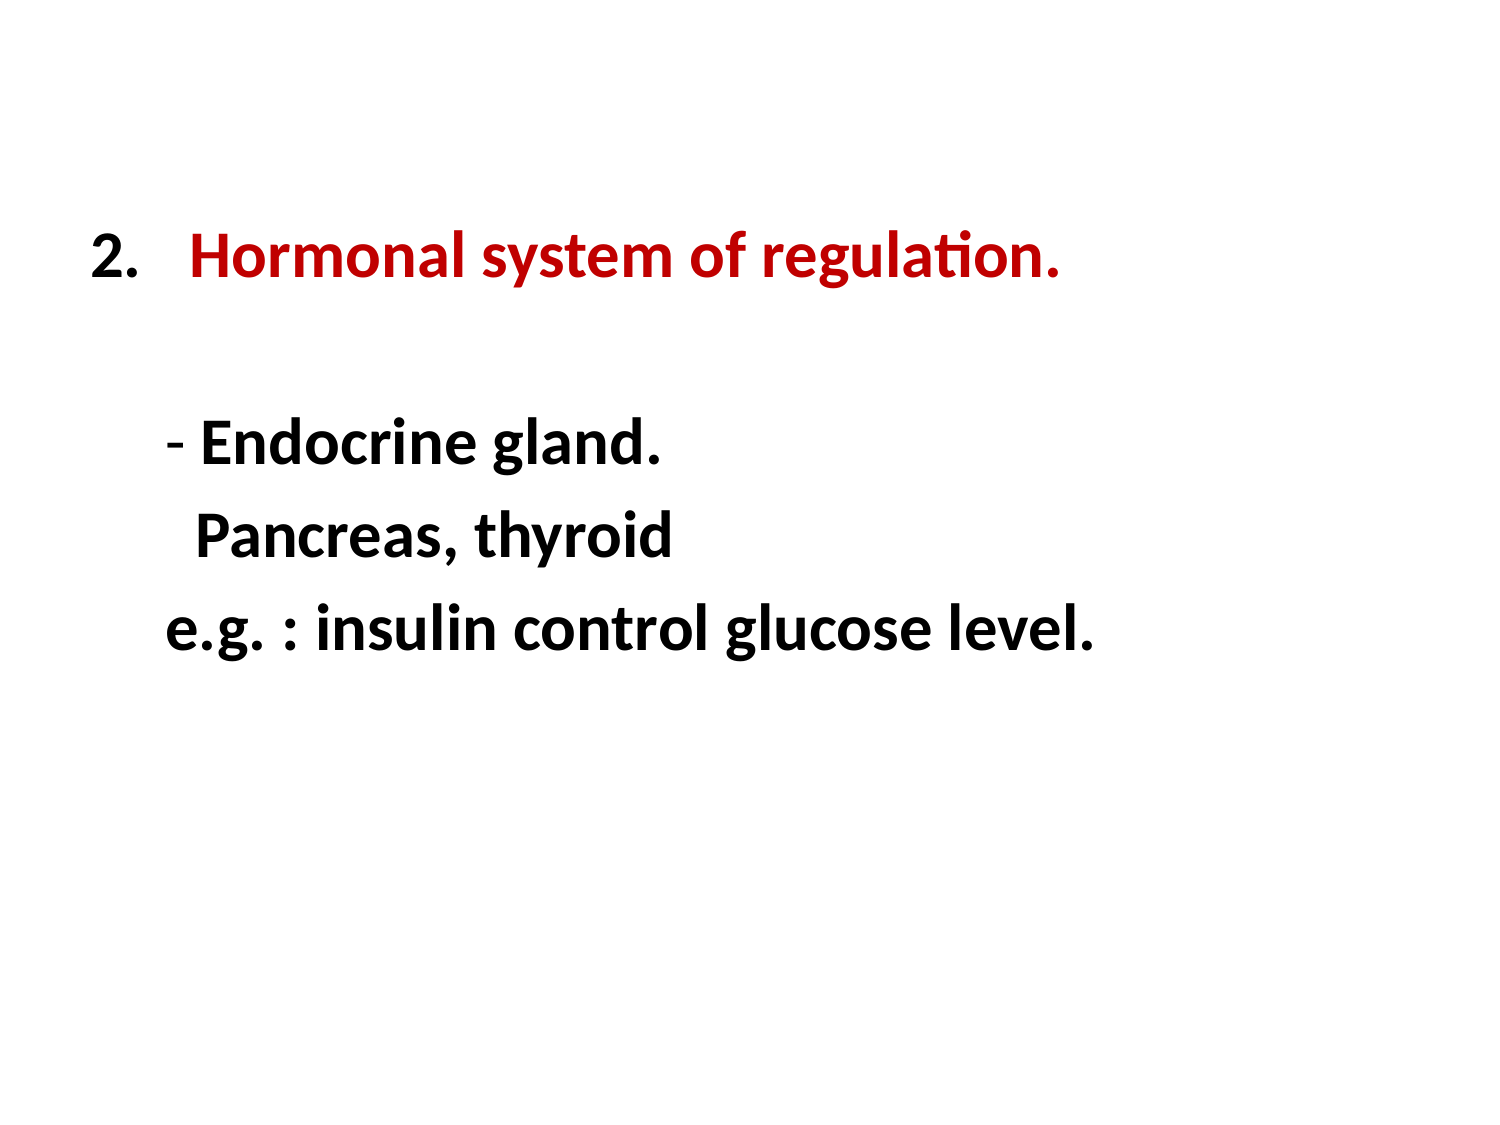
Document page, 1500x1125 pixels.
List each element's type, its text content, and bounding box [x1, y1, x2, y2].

list Hormonal system of regulation. - Endocrine gland. Pancreas, thyroid e.g. : insulin control glucose level. [75, 203, 1425, 951]
